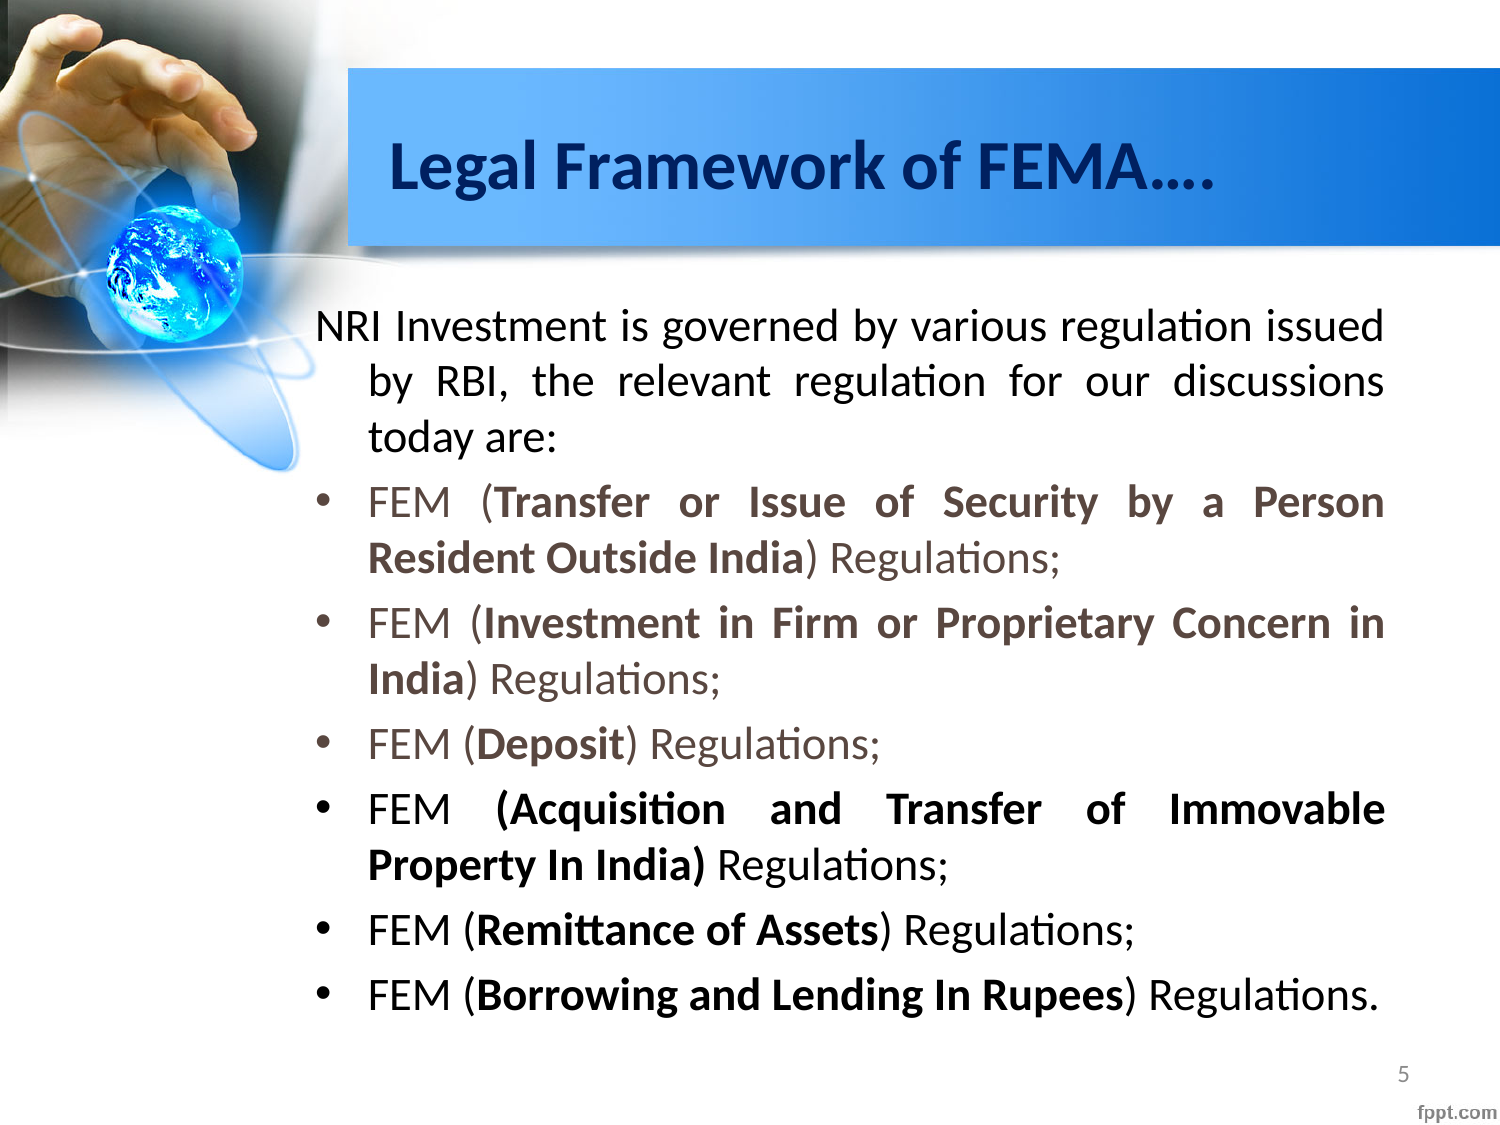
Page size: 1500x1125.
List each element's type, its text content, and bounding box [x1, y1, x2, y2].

title Legal Framework of FEMA…. [374, 111, 1452, 212]
picture [0, 0, 1500, 1125]
slide_number 5 [1074, 1042, 1425, 1103]
list NRI Investment is governed by various regulation issued by RBI, the relevant regulation for our discussions today are: FEM (Transfer or Issue of Security by a Person Resident Outside India) Regulations; FEM (Investment in Firm or Proprietary Concern in India) Regulations; FEM (Deposit) Regulations; FEM (Acquisition and Transfer of Immovable Property In India) Regulations; FEM (Remittance of Assets) Regulations; FEM (Borrowing and Lending In Rupees) Regulations. [300, 286, 1402, 1039]
